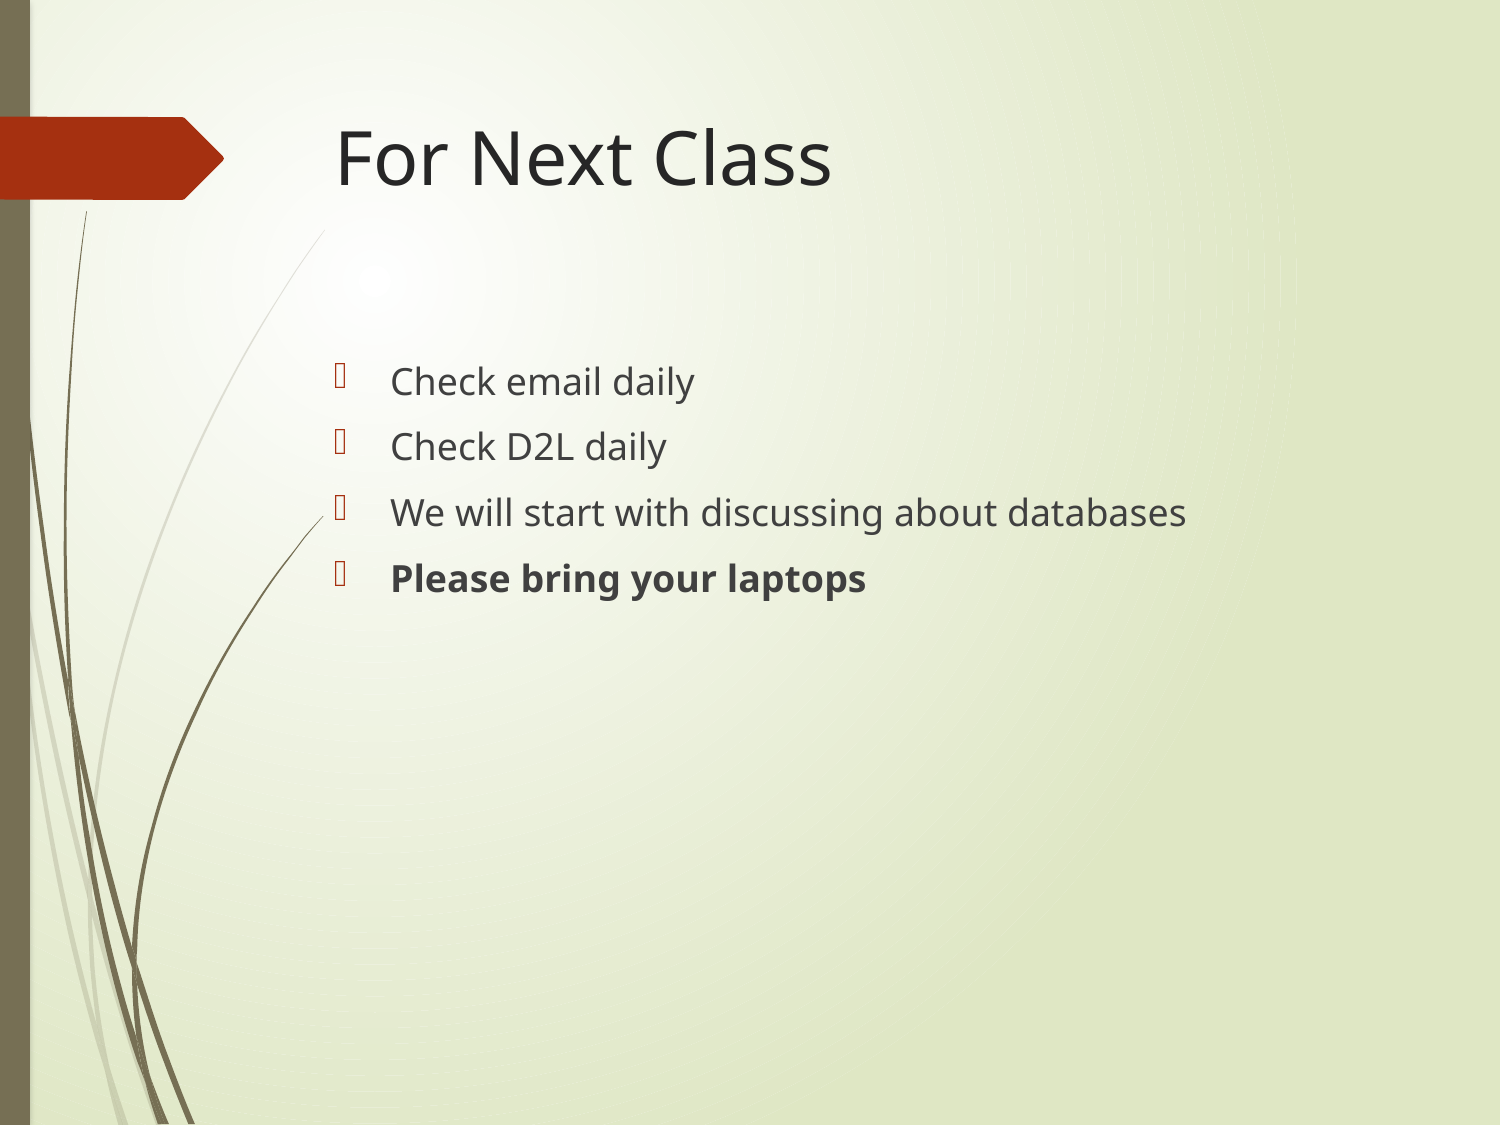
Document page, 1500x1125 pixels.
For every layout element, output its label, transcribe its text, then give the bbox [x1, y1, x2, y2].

title For Next Class [319, 102, 1400, 313]
list Check email daily Check D2L daily We will start with discussing about databases Please bring your laptops [318, 350, 1400, 970]
